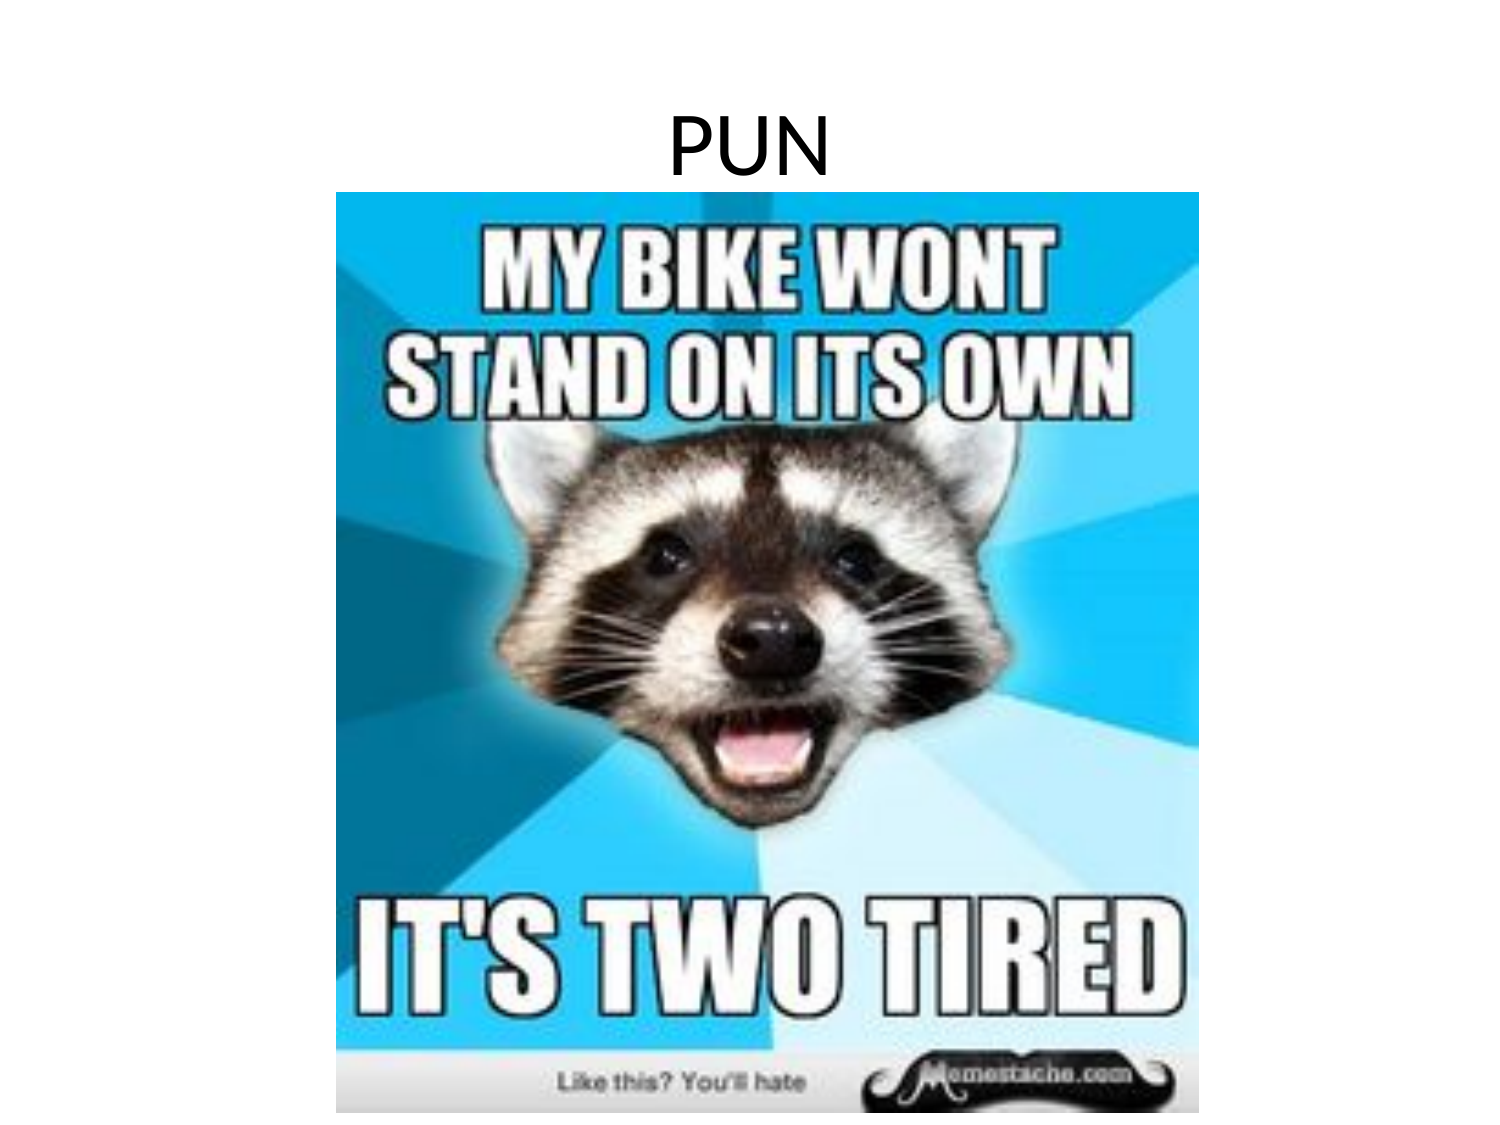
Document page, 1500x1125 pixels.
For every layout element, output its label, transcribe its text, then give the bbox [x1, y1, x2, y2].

title PUN [75, 45, 1425, 233]
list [336, 191, 1200, 1114]
